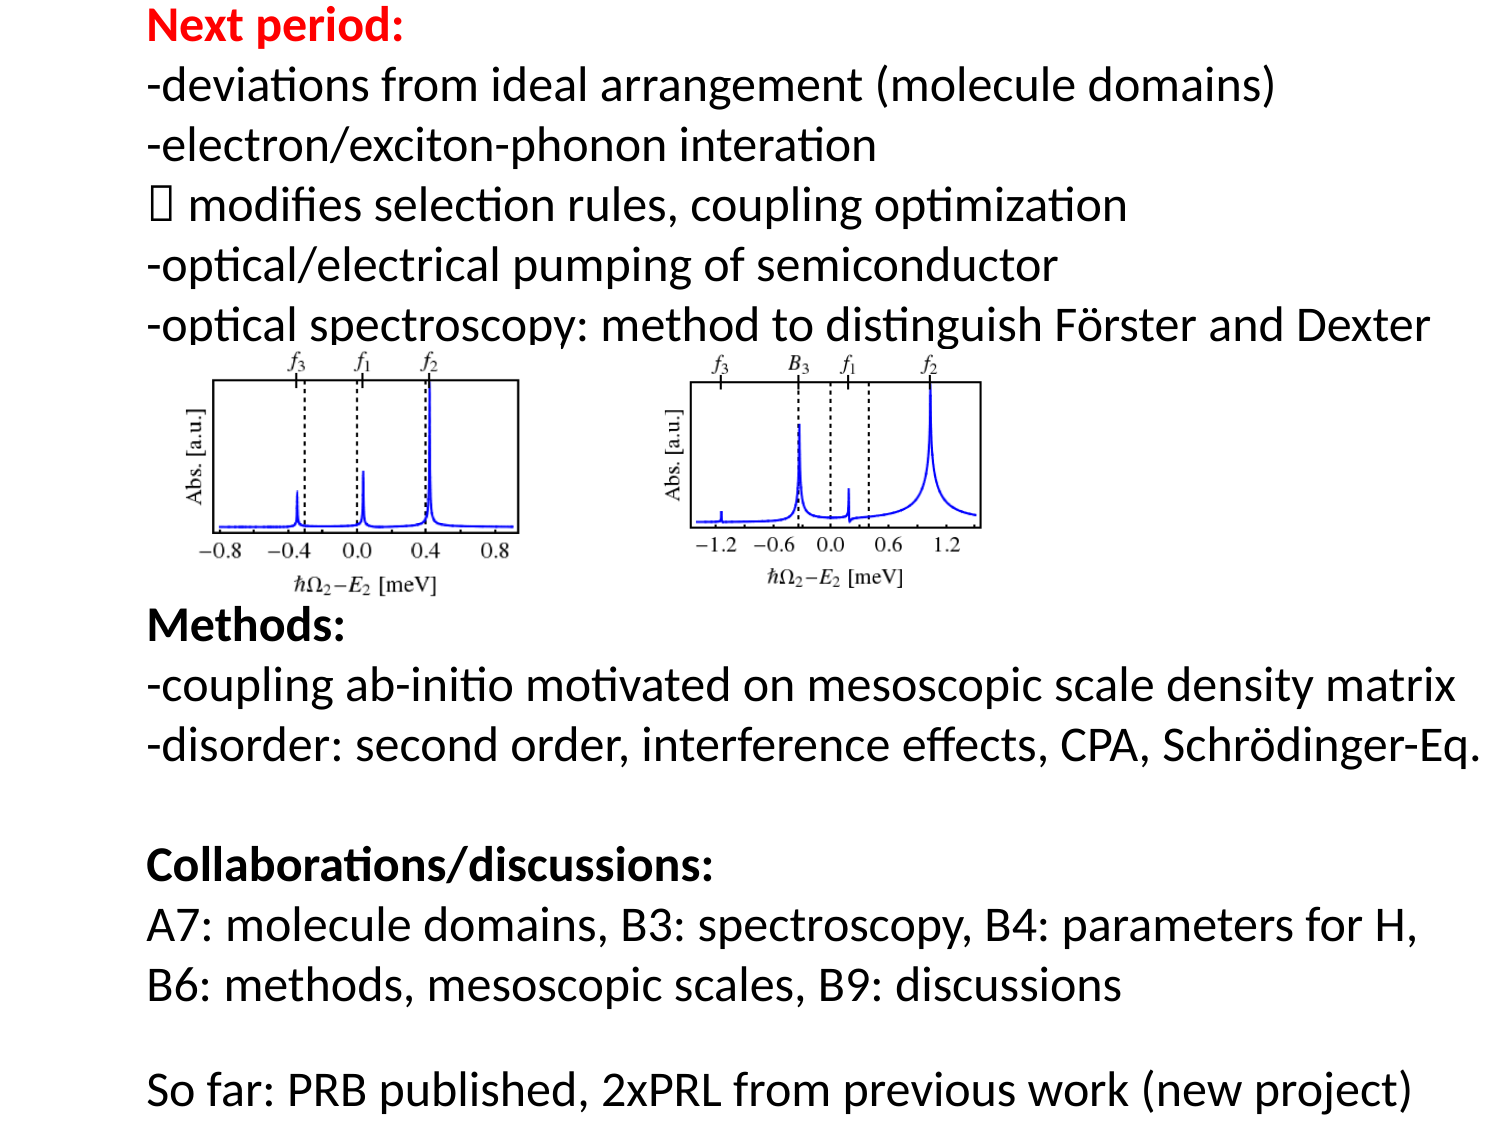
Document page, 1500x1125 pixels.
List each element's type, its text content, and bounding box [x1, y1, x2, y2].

picture [126, 345, 562, 599]
picture [608, 349, 1022, 590]
text_box Next period: -deviations from ideal arrangement (molecule domains) -electron/exciton-phonon interation  modifies selection rules, coupling optimization -optical/electrical pumping of semiconductor -optical spectroscopy: method to distinguish Förster and Dexter Methods: -coupling ab-initio motivated on mesoscopic scale density matrix -disorder: second order, interference effects, CPA, Schrödinger-Eq. Collaborations/discussions: A7: molecule domains, B3: spectroscopy, B4: parameters for H, B6: methods, mesoscopic scales, B9: discussions So far: PRB published, 2xPRL from previous work (new project) [131, 0, 1498, 1124]
